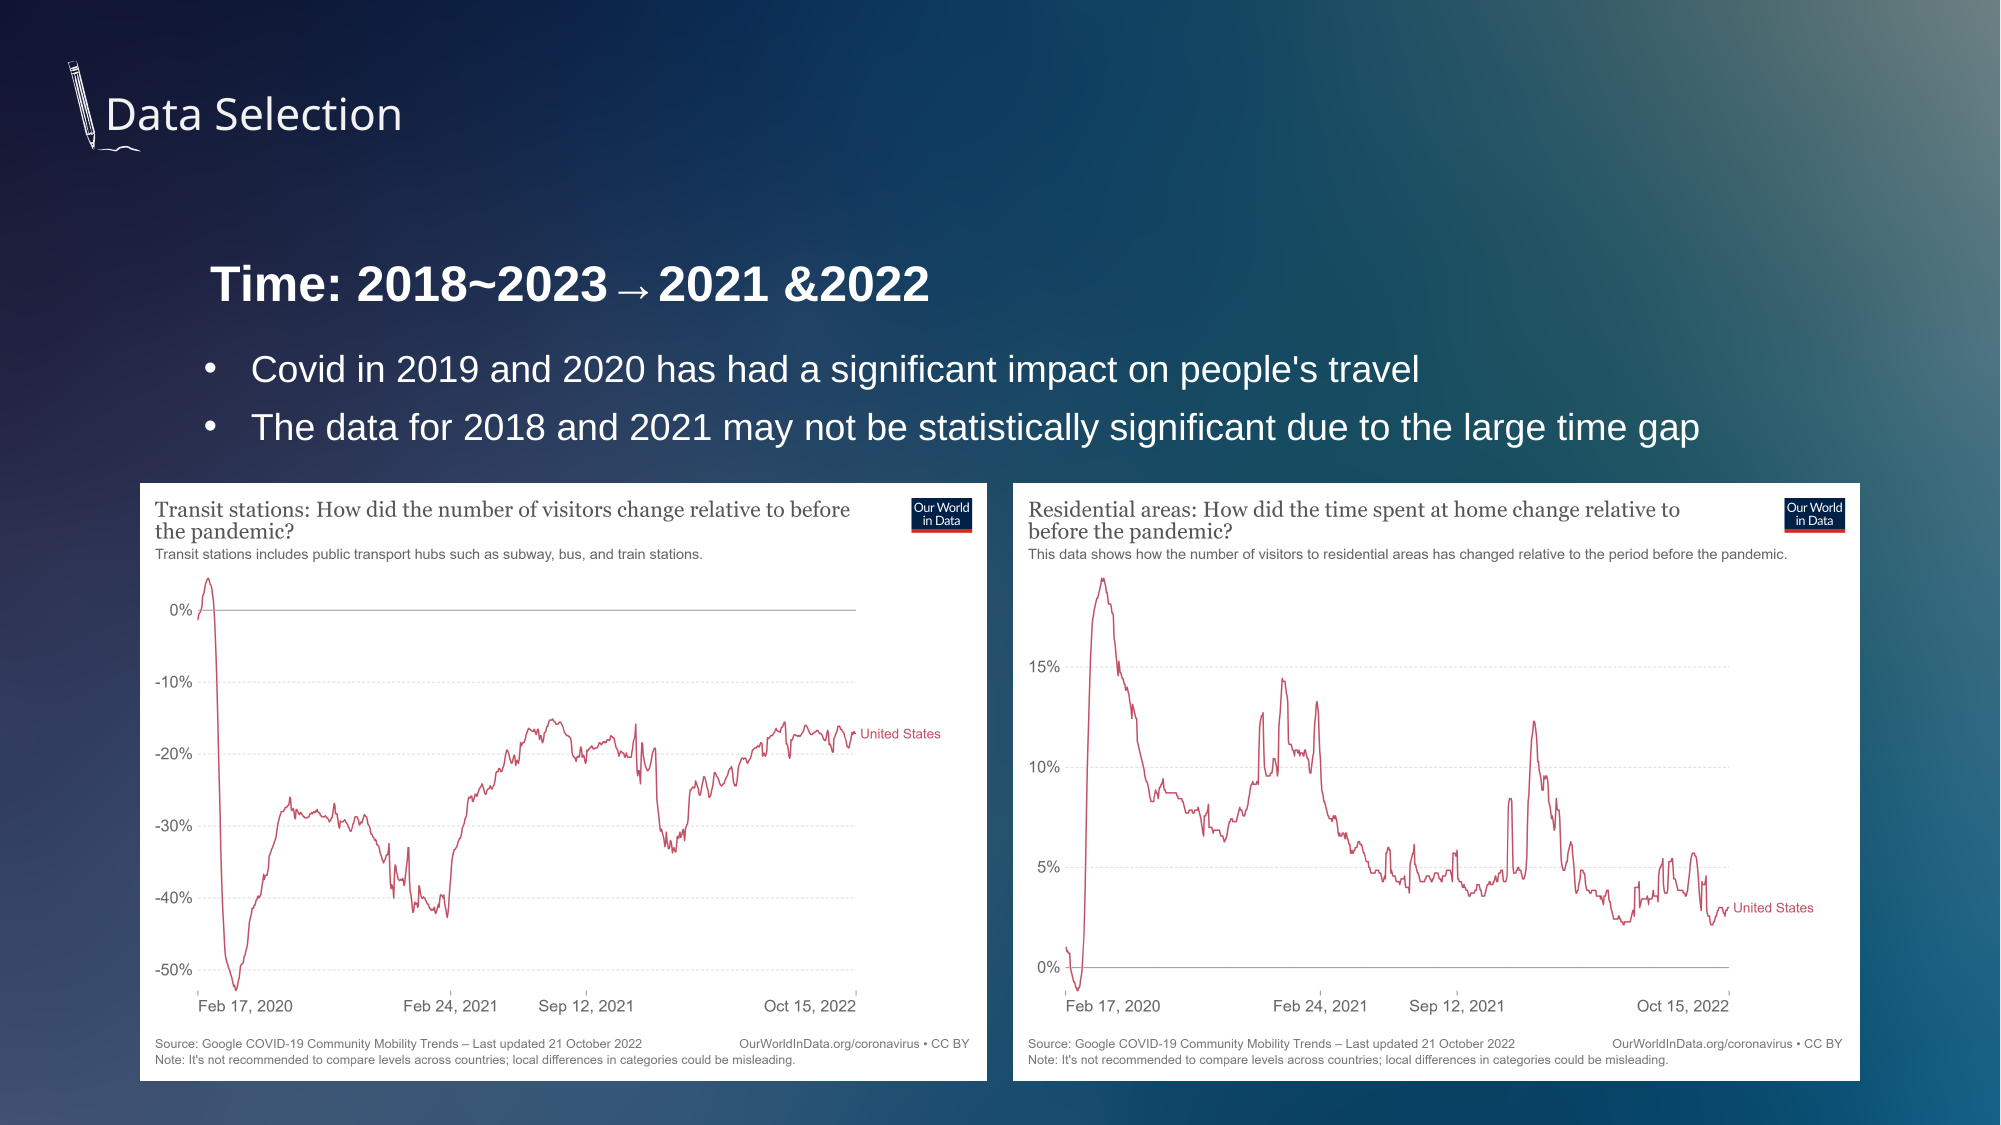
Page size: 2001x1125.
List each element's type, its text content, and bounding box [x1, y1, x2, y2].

text_box Data Selection [141, 78, 652, 147]
picture [0, 0, 2001, 1125]
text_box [189, 243, 1829, 451]
